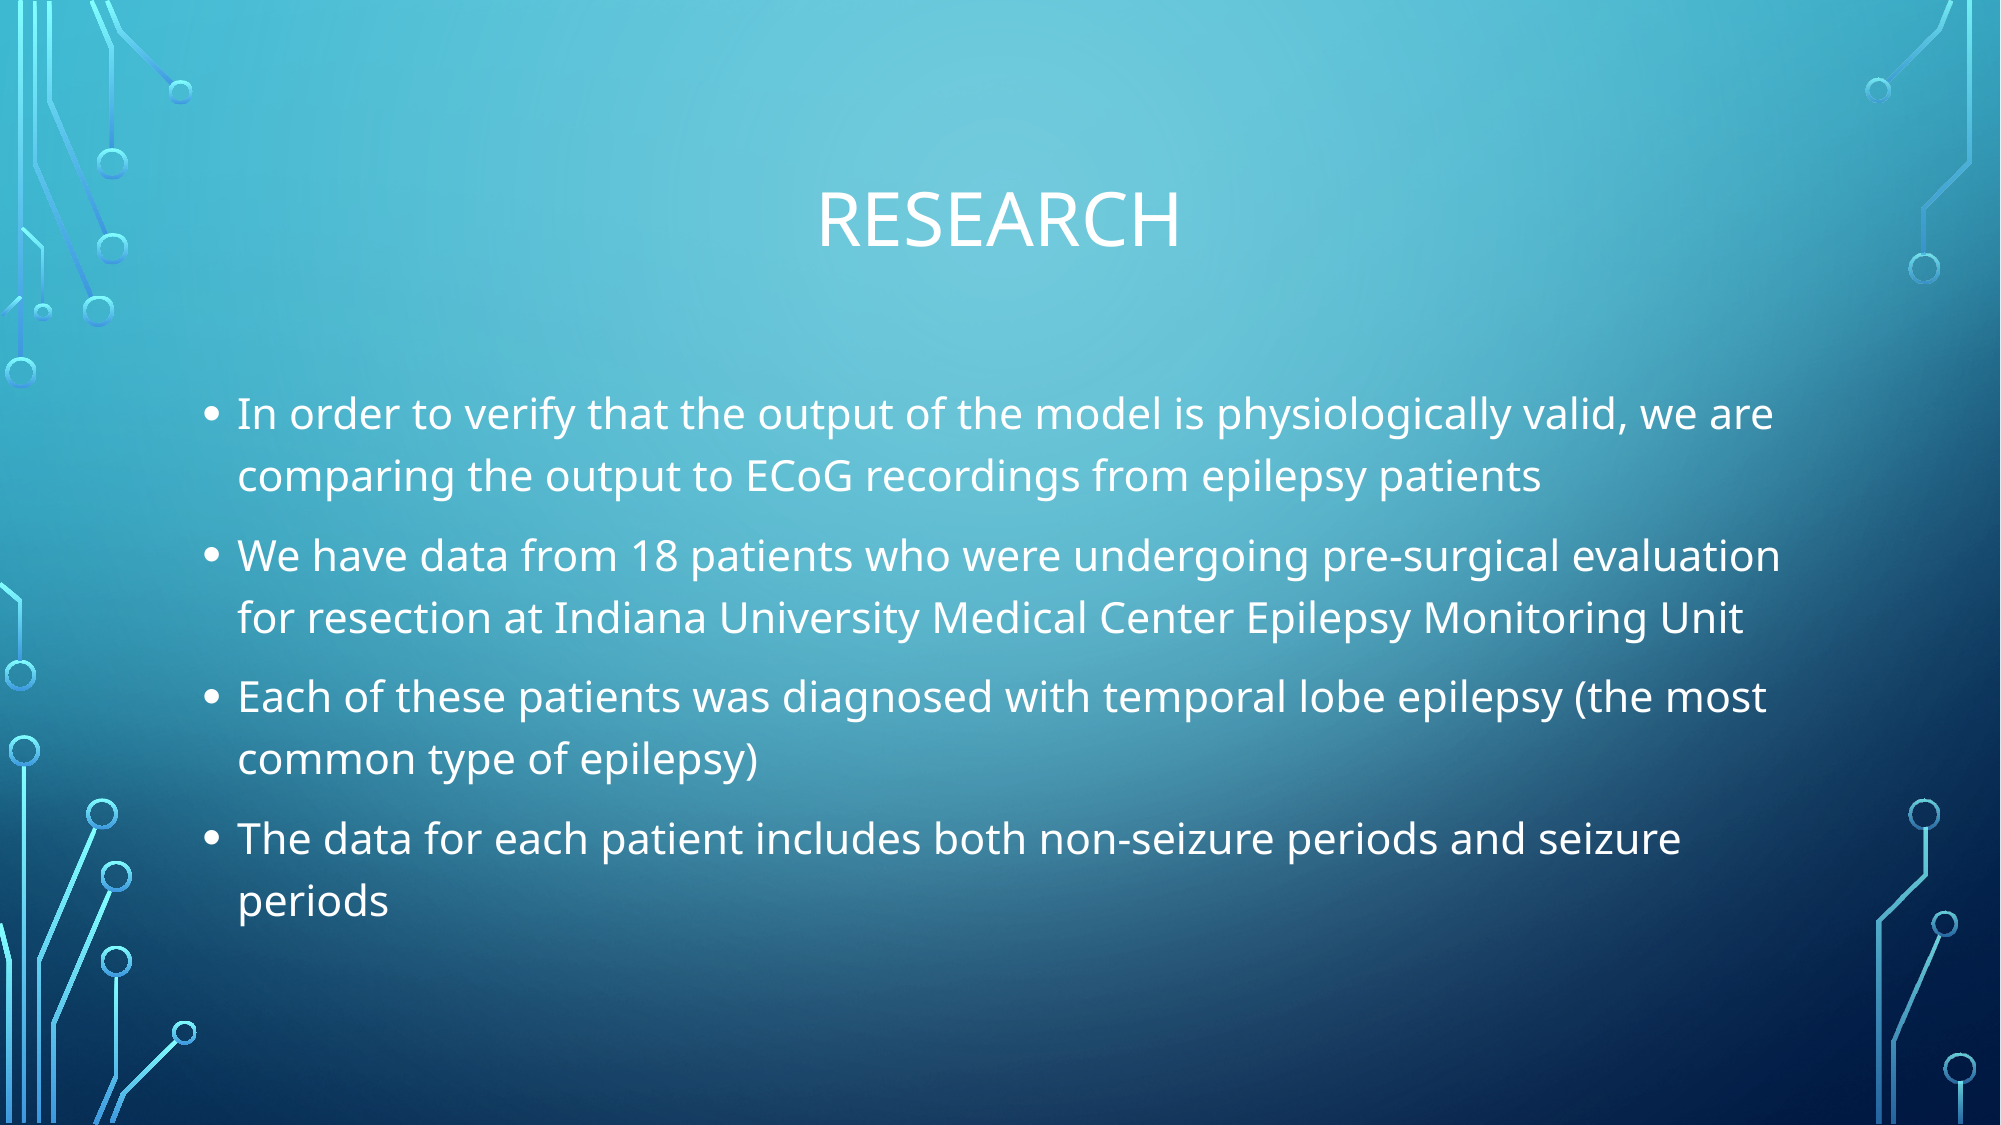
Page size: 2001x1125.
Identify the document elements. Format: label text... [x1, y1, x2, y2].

list In order to verify that the output of the model is physiologically valid, we are comparing the output to ECoG recordings from epilepsy patients We have data from 18 patients who were undergoing pre-surgical evaluation for resection at Indiana University Medical Center Epilepsy Monitoring Unit Each of these patients was diagnosed with temporal lobe epilepsy (the most common type of epilepsy) The data for each patient includes both non-seizure periods and seizure periods [187, 369, 1813, 950]
title RESEARCH [187, 101, 1813, 344]
